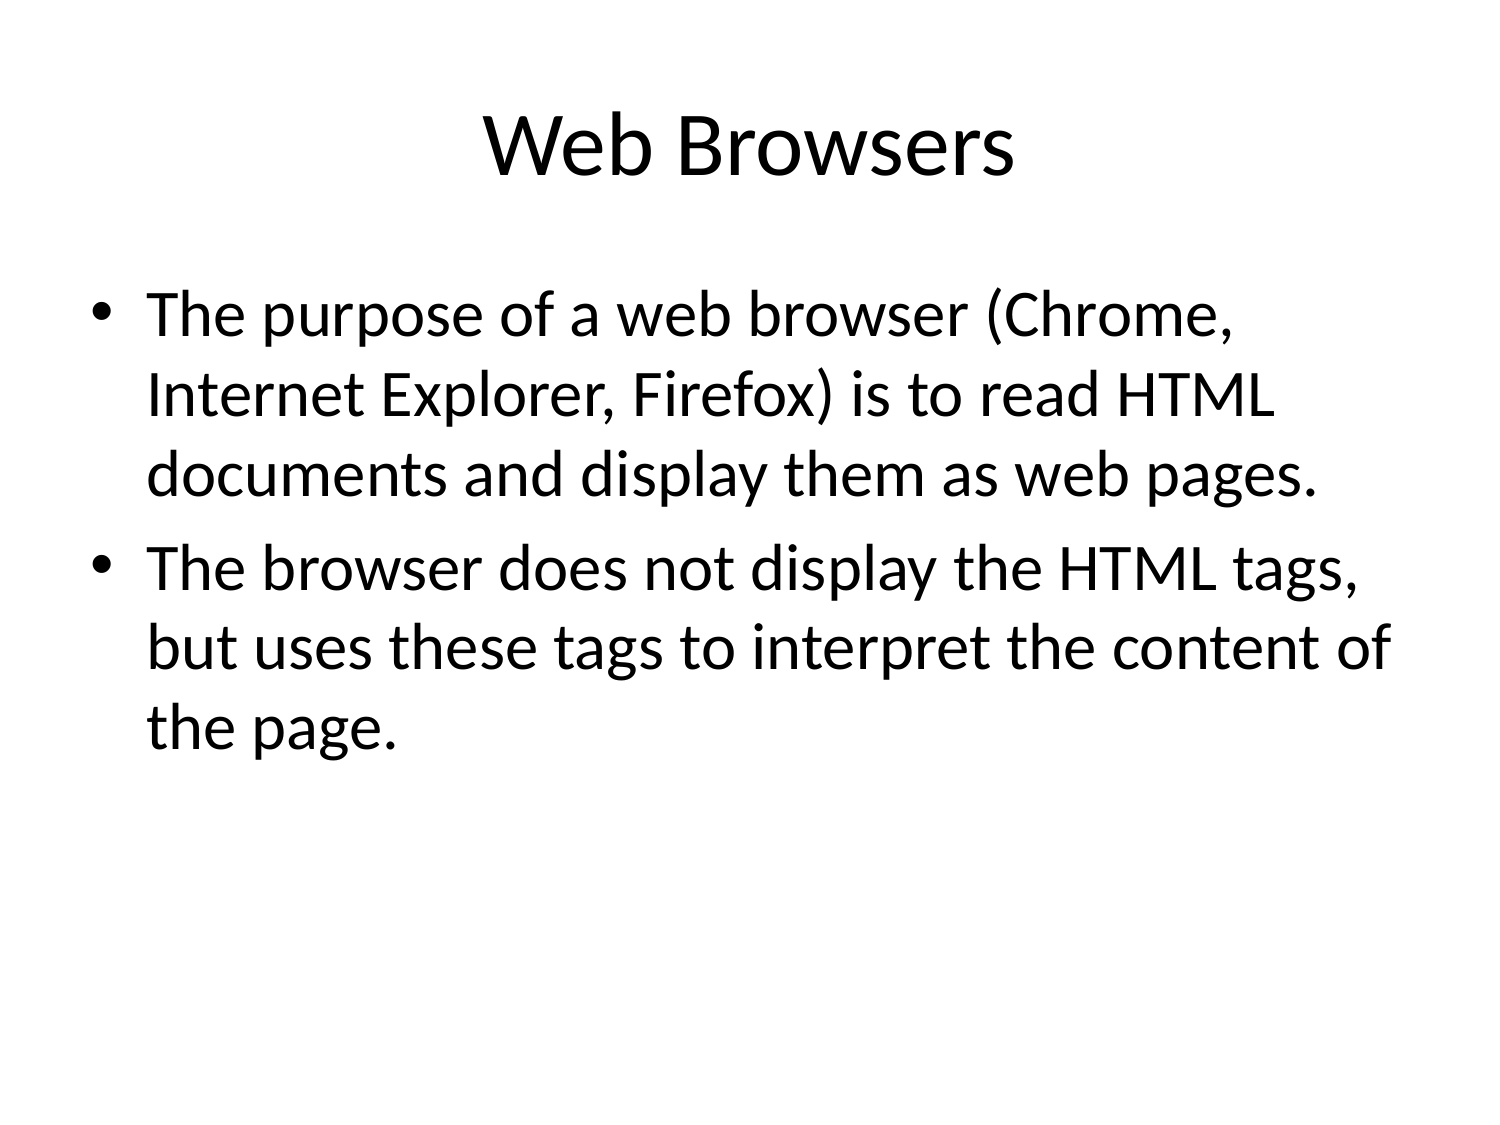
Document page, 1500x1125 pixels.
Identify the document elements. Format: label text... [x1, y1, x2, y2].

list The purpose of a web browser (Chrome, Internet Explorer, Firefox) is to read HTML documents and display them as web pages. The browser does not display the HTML tags, but uses these tags to interpret the content of the page. [75, 262, 1425, 1005]
title Web Browsers [75, 45, 1425, 233]
